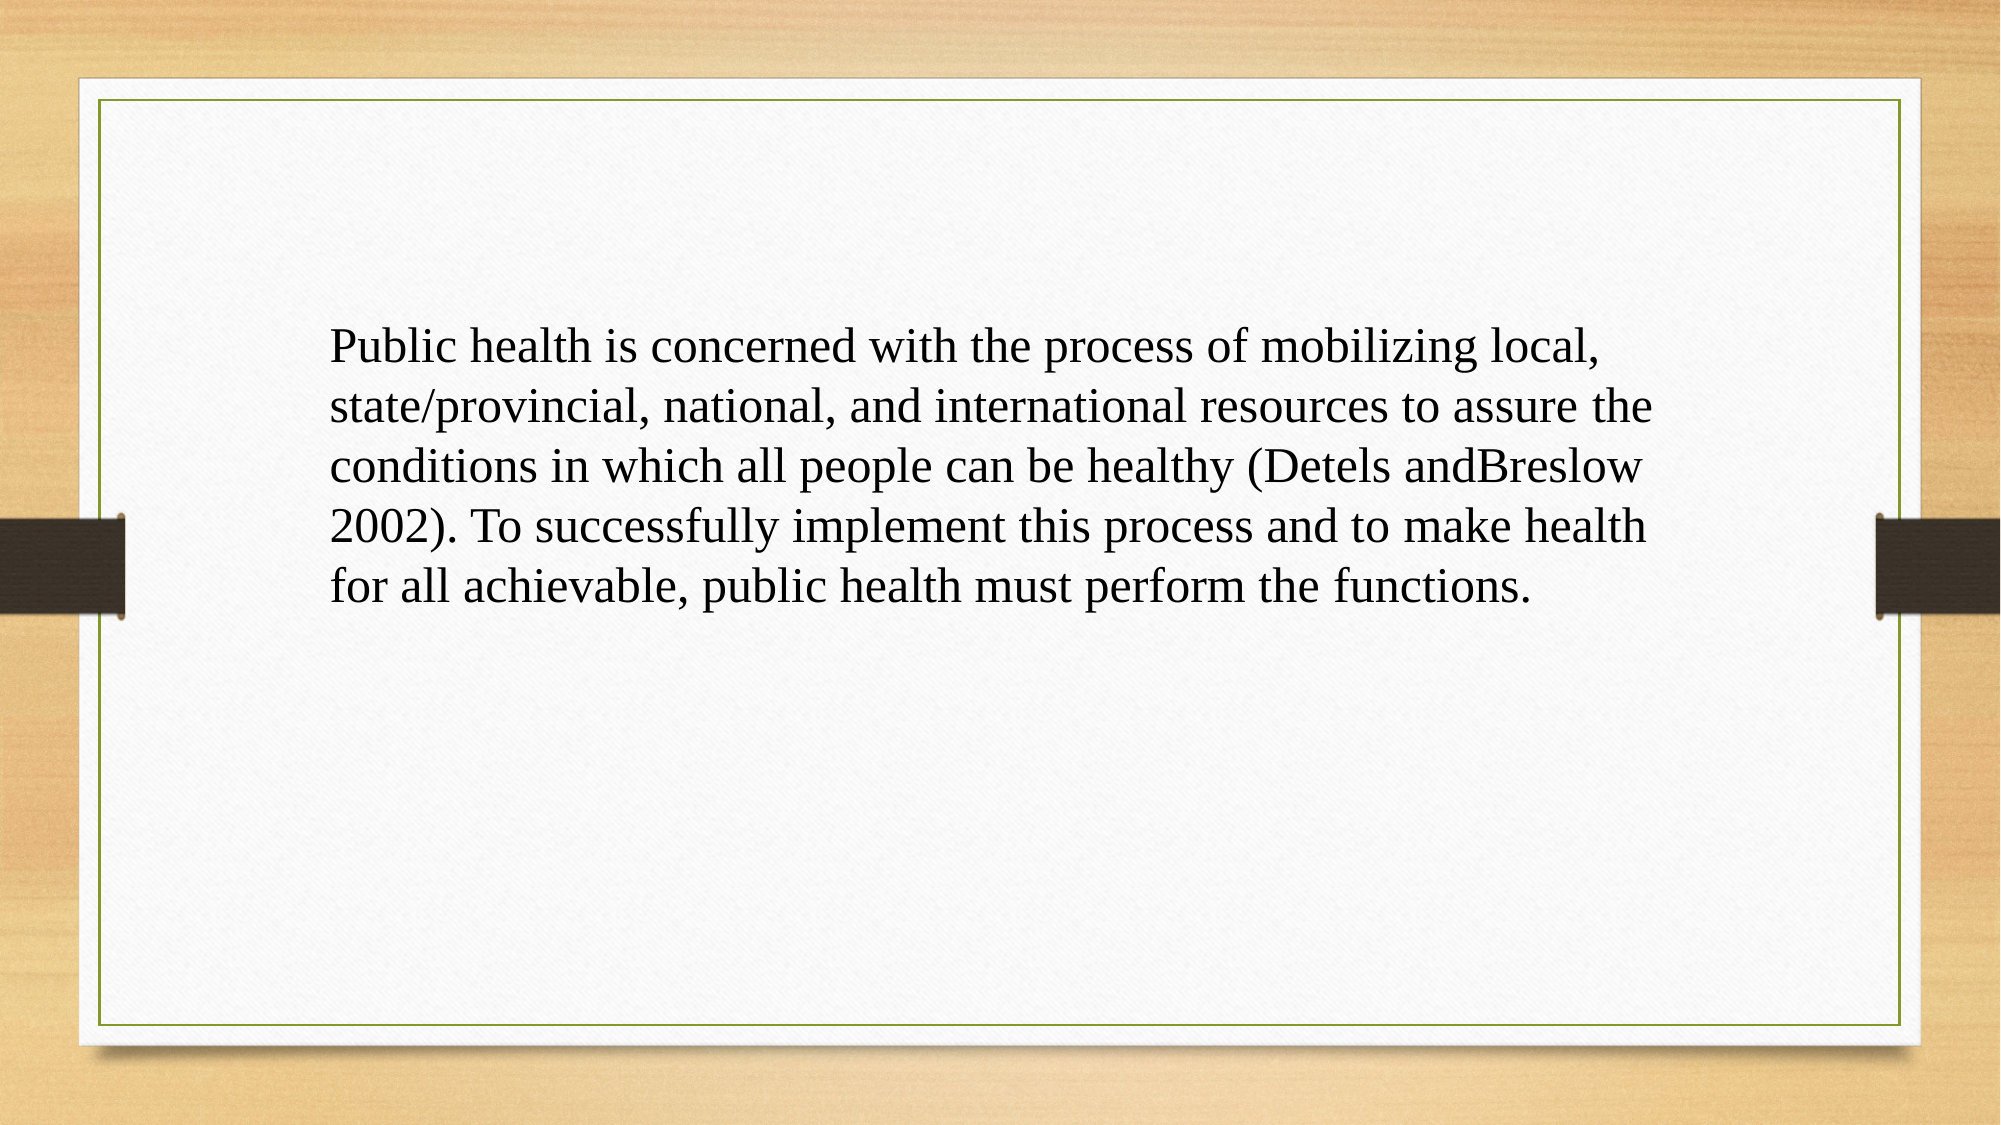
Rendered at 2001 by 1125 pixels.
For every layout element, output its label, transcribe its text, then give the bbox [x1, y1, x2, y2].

text_box Public health is concerned with the process of mobilizing local, state/provincial, national, and international resources to assure the conditions in which all people can be healthy (Detels andBreslow 2002). To successfully implement this process and to make health for all achievable, public health must perform the functions. [314, 304, 1715, 620]
picture [0, 0, 2001, 1125]
